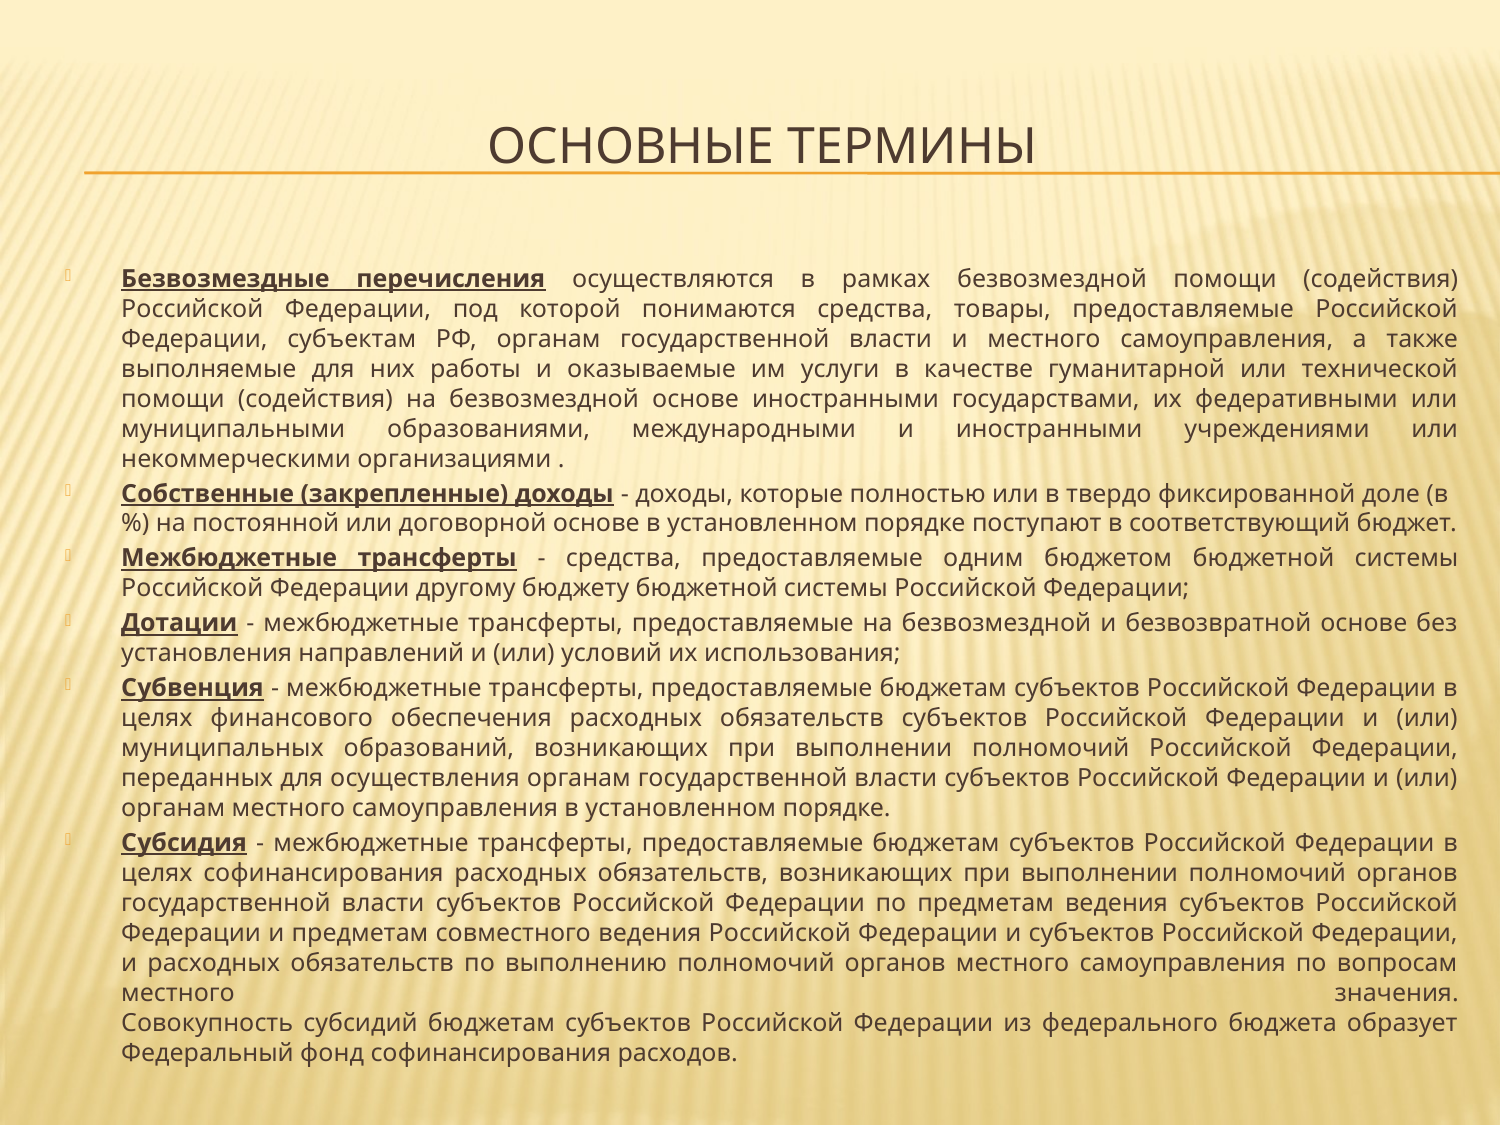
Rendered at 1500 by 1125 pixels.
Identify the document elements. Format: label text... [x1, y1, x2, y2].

picture [0, 0, 1500, 1125]
list Безвозмездные перечисления осуществляются в рамках безвозмездной помощи (содействия) Российской Федерации, под которой понимаются средства, товары, предоставляемые Российской Федерации, субъектам РФ, органам государственной власти и местного самоуправления, а также выполняемые для них работы и оказываемые им услуги в качестве гуманитарной или технической помощи (содействия) на безвозмездной основе иностранными государствами, их федеративными или муниципальными образованиями, международными и иностранными учреждениями или некоммерческими организациями . Собственные (закрепленные) доходы - доходы, которые полностью или в твердо фиксированной доле (в %) на постоянной или договорной основе в установленном порядке поступают в соответствующий бюджет. Межбюджетные трансферты - средства, предоставляемые одним бюджетом бюджетной системы Российской Федерации другому бюджету бюджетной системы Российской Федерации; Дотации - межбюджетные трансферты, предоставляемые на безвозмездной и безвозвратной основе без установления направлений и (или) условий их использования; Субвенция - межбюджетные трансферты, предоставляемые бюджетам субъектов Российской Федерации в целях финансового обеспечения расходных обязательств субъектов Российской Федерации и (или) муниципальных образований, возникающих при выполнении полномочий Российской Федерации, переданных для осуществления органам государственной власти субъектов Российской Федерации и (или) органам местного самоуправления в установленном порядке. Субсидия - межбюджетные трансферты, предоставляемые бюджетам субъектов Российской Федерации в целях софинансирования расходных обязательств, возникающих при выполнении полномочий органов государственной власти субъектов Российской Федерации по предметам ведения субъектов Российской Федерации и предметам совместного ведения Российской Федерации и субъектов Российской Федерации, и расходных обязательств по выполнению полномочий органов местного самоуправления по вопросам местного значения. Совокупность субсидий бюджетам субъектов Российской Федерации из федерального бюджета образует Федеральный фонд софинансирования расходов. [50, 254, 1475, 1083]
title Основные термины [50, 75, 1475, 213]
